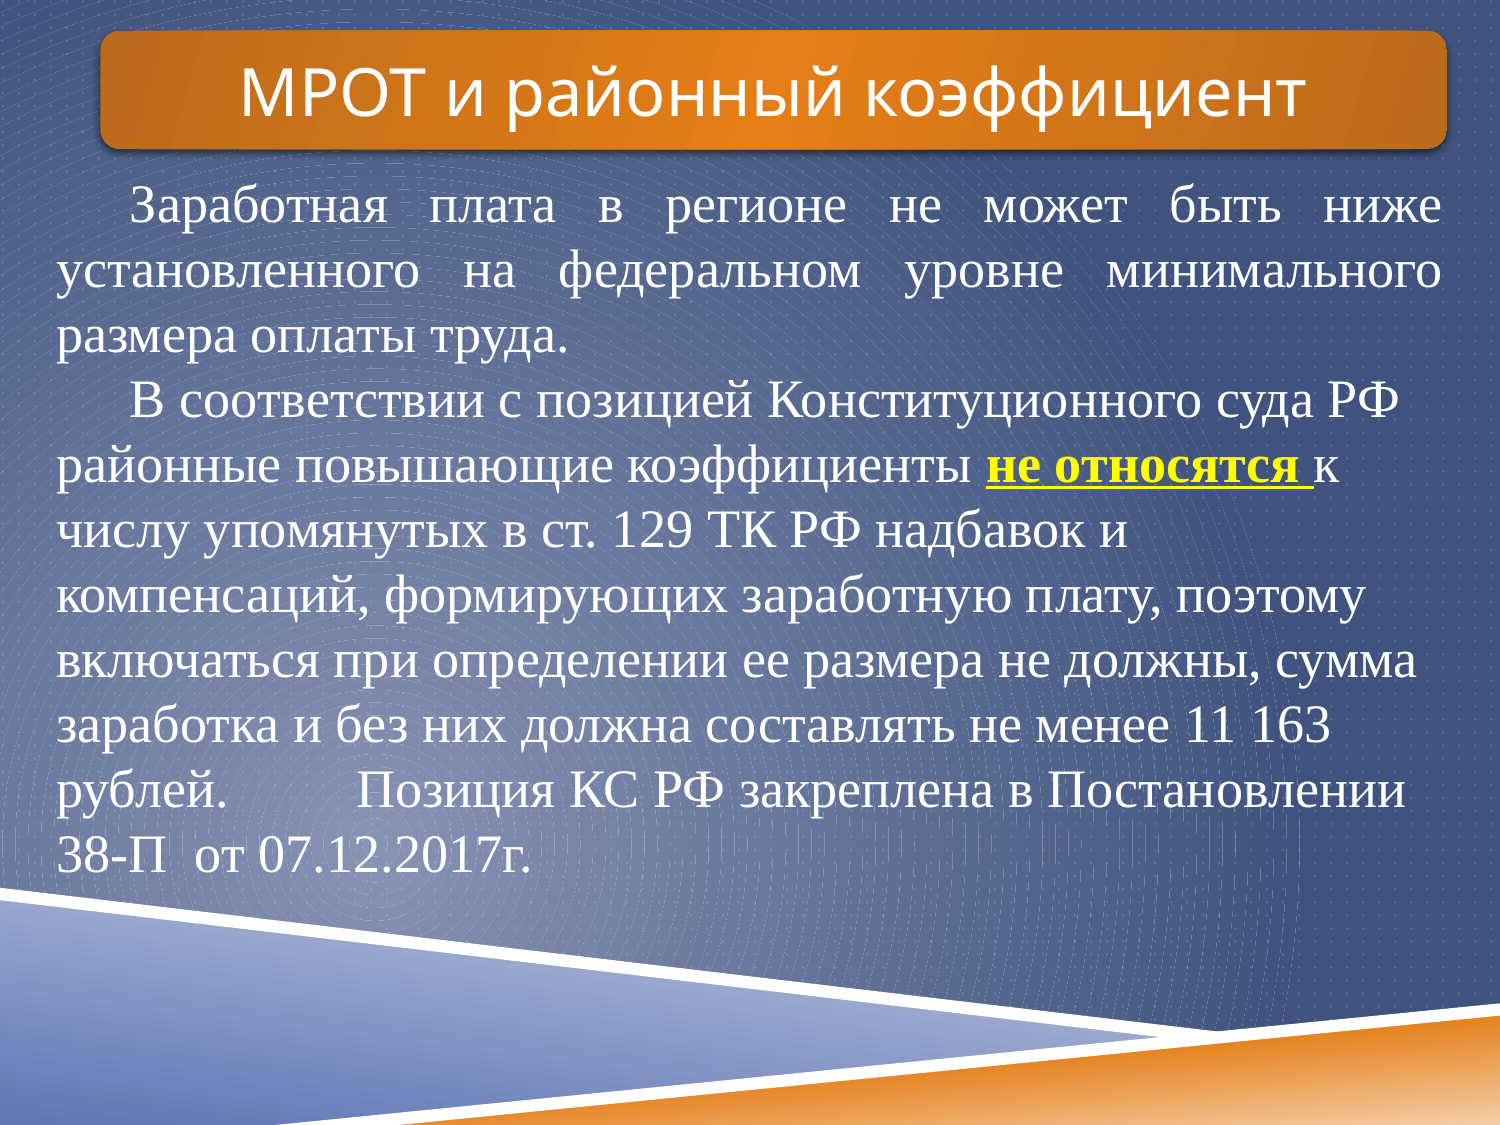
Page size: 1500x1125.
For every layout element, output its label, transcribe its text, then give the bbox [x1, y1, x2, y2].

text_box Заработная плата в регионе не может быть ниже установленного на федеральном уровне минимального размера оплаты труда. В соответствии с позицией Конституционного суда РФ районные повышающие коэффициенты не относятся к числу упомянутых в ст. 129 ТК РФ надбавок и компенсаций, формирующих заработную плату, поэтому включаться при определении ее размера не должны, сумма заработка и без них должна составлять не менее 11 163 рублей. Позиция КС РФ закреплена в Постановлении 38-П от 07.12.2017г. [41, 161, 1459, 956]
text_box МРОТ и районный коэффициент [100, 30, 1447, 150]
